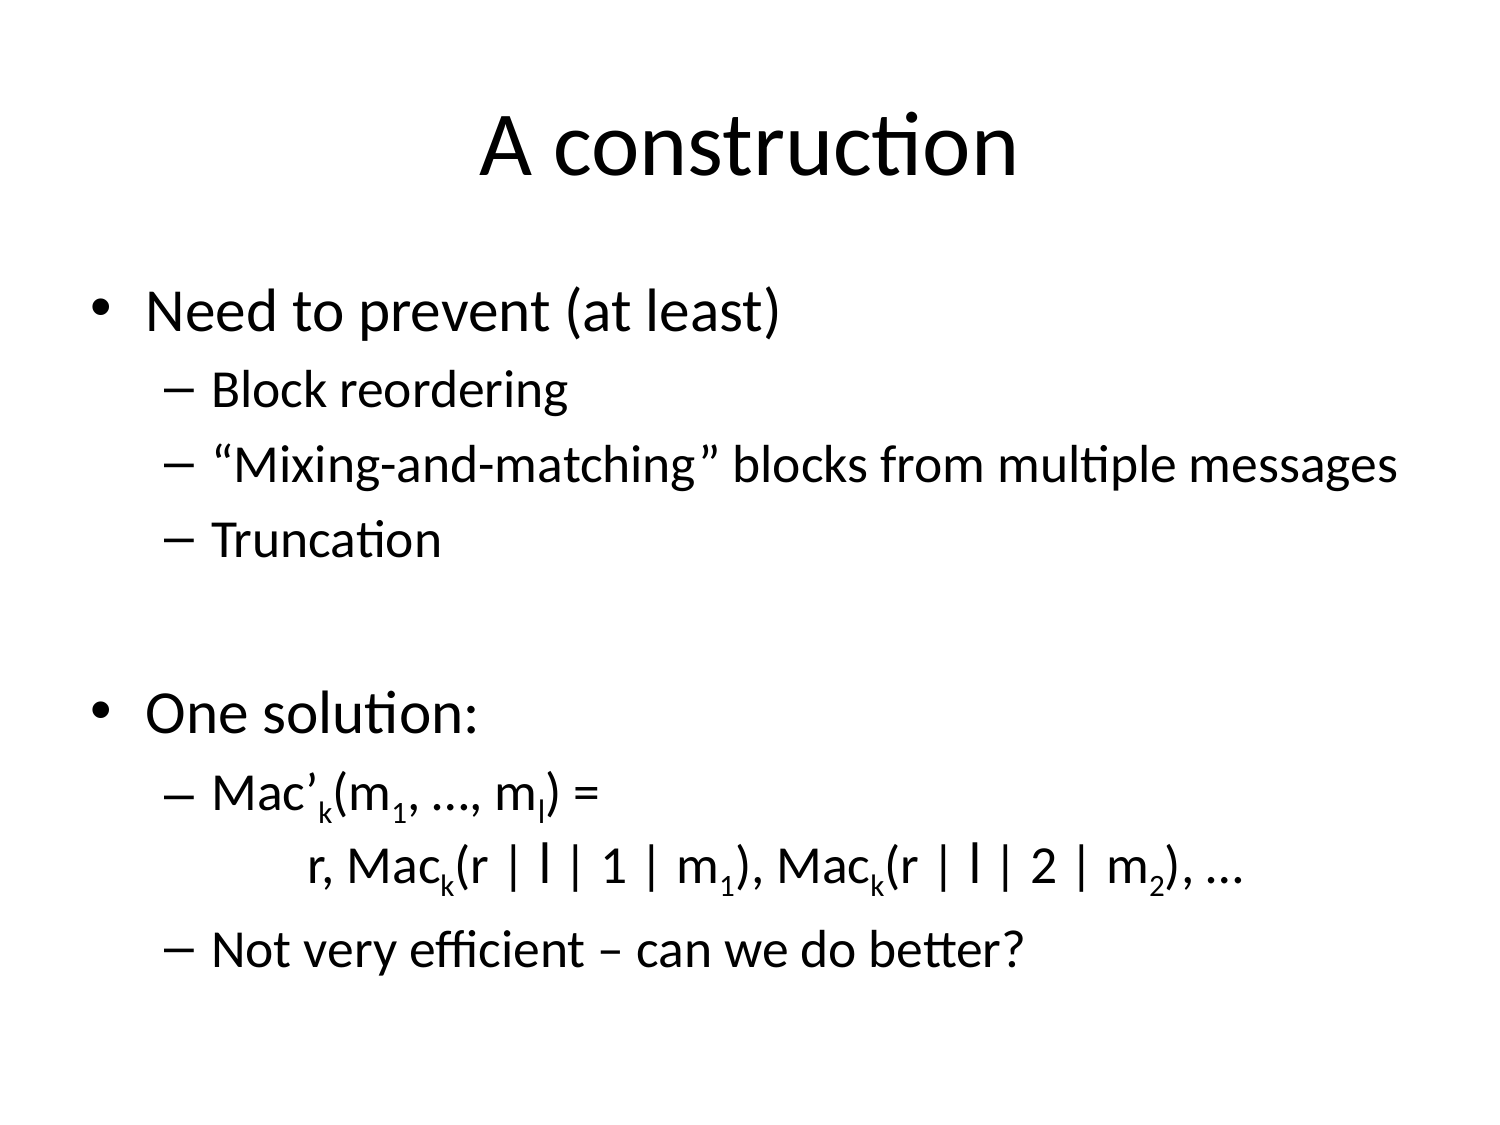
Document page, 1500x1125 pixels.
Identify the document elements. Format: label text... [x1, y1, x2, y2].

list Need to prevent (at least) Block reordering “Mixing-and-matching” blocks from multiple messages Truncation One solution: Mac’k(m1, …, ml) = r, Mack(r | l | 1 | m1), Mack(r | l | 2 | m2), … Not very efficient – can we do better? [75, 262, 1425, 1005]
title A construction [75, 45, 1425, 233]
